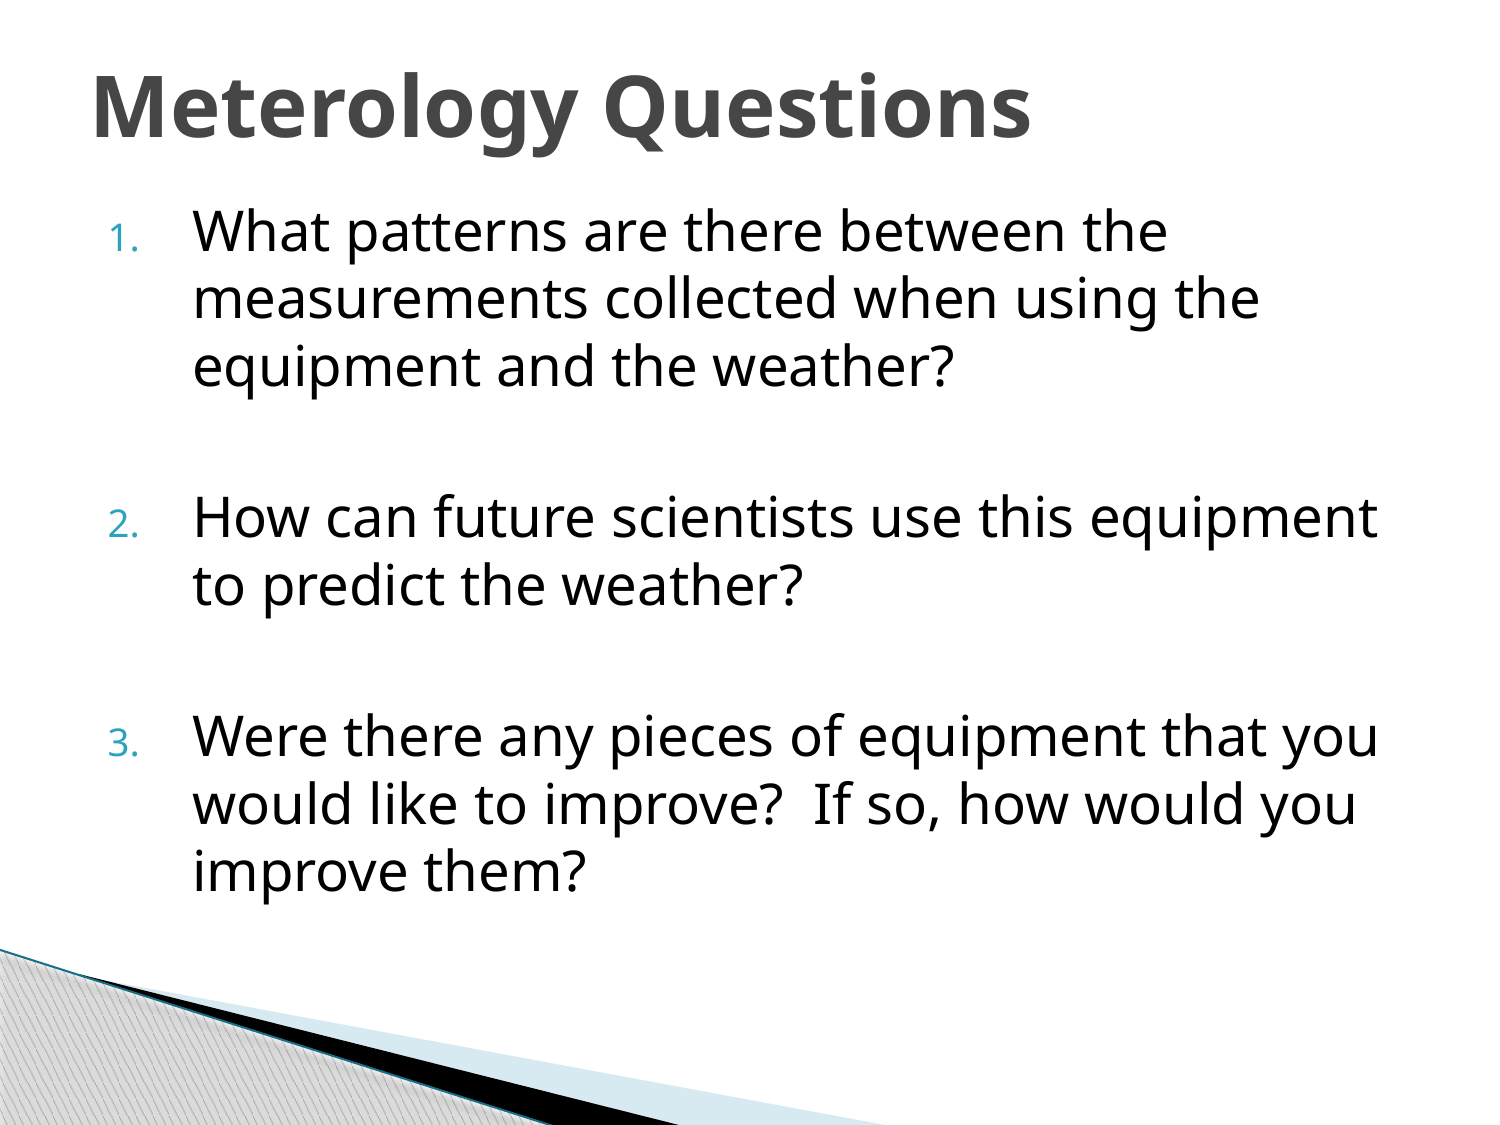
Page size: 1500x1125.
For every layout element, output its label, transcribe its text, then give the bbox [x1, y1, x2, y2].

list What patterns are there between the measurements collected when using the equipment and the weather? How can future scientists use this equipment to predict the weather? Were there any pieces of equipment that you would like to improve? If so, how would you improve them? [75, 187, 1425, 1038]
title Meterology Questions [75, 45, 1425, 163]
